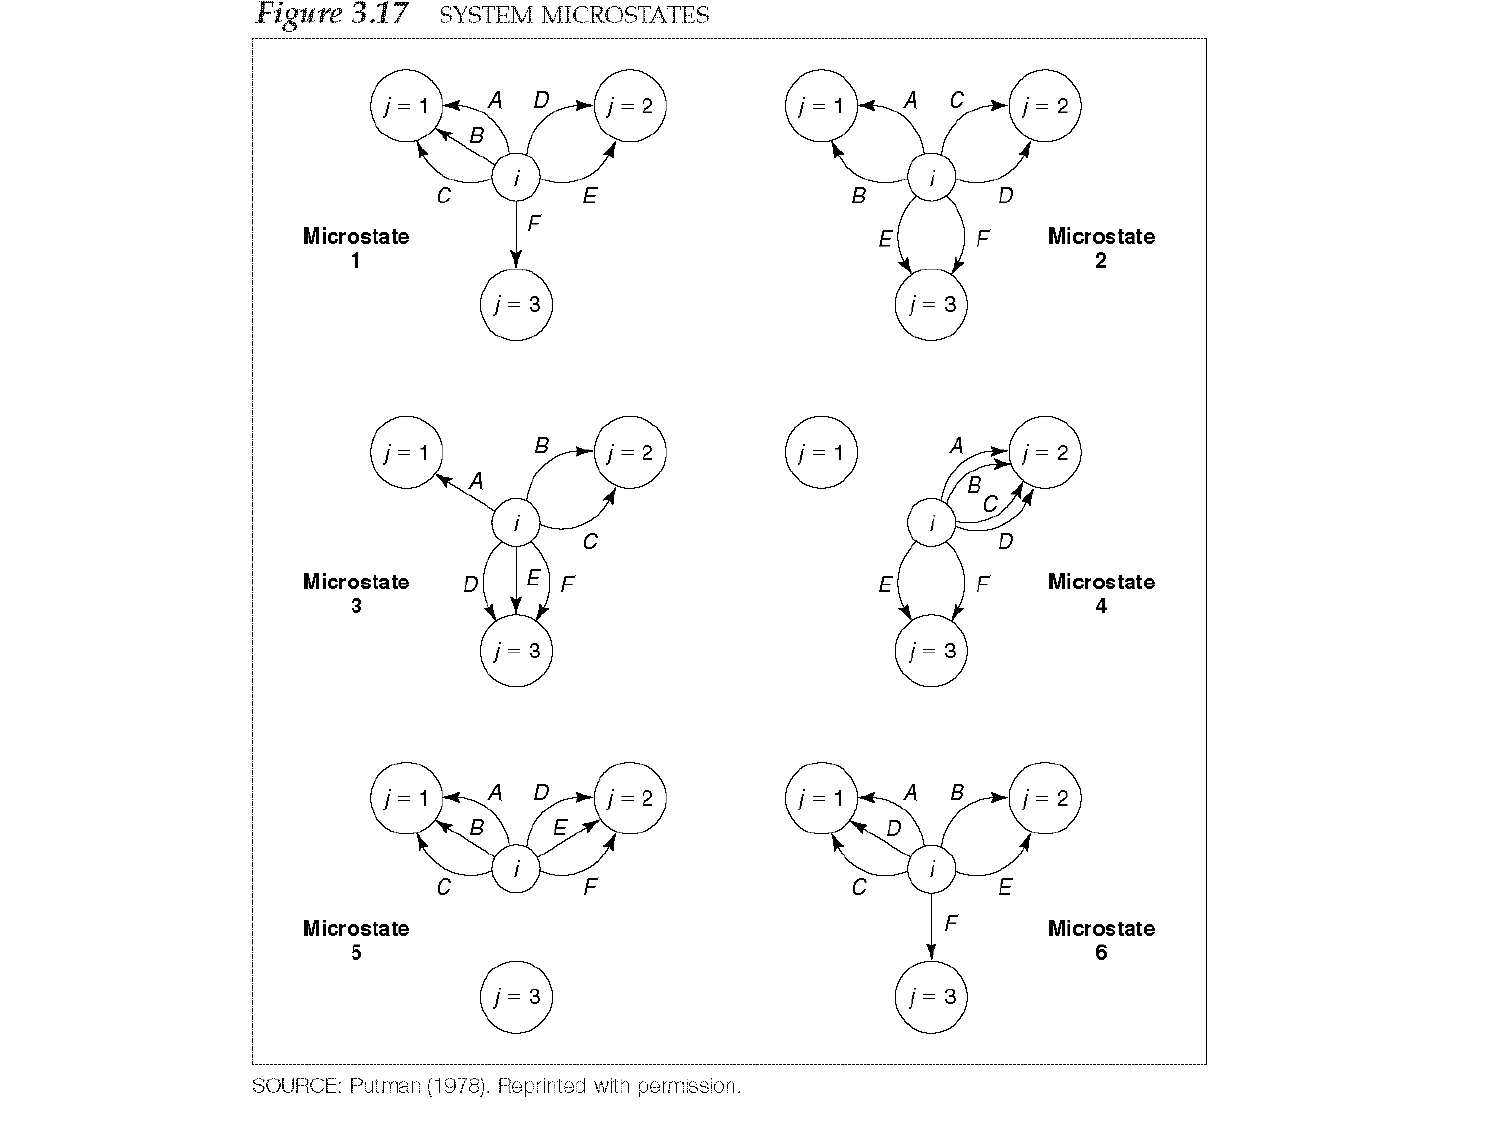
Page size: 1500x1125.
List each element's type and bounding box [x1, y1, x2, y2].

picture [241, 0, 1224, 1125]
